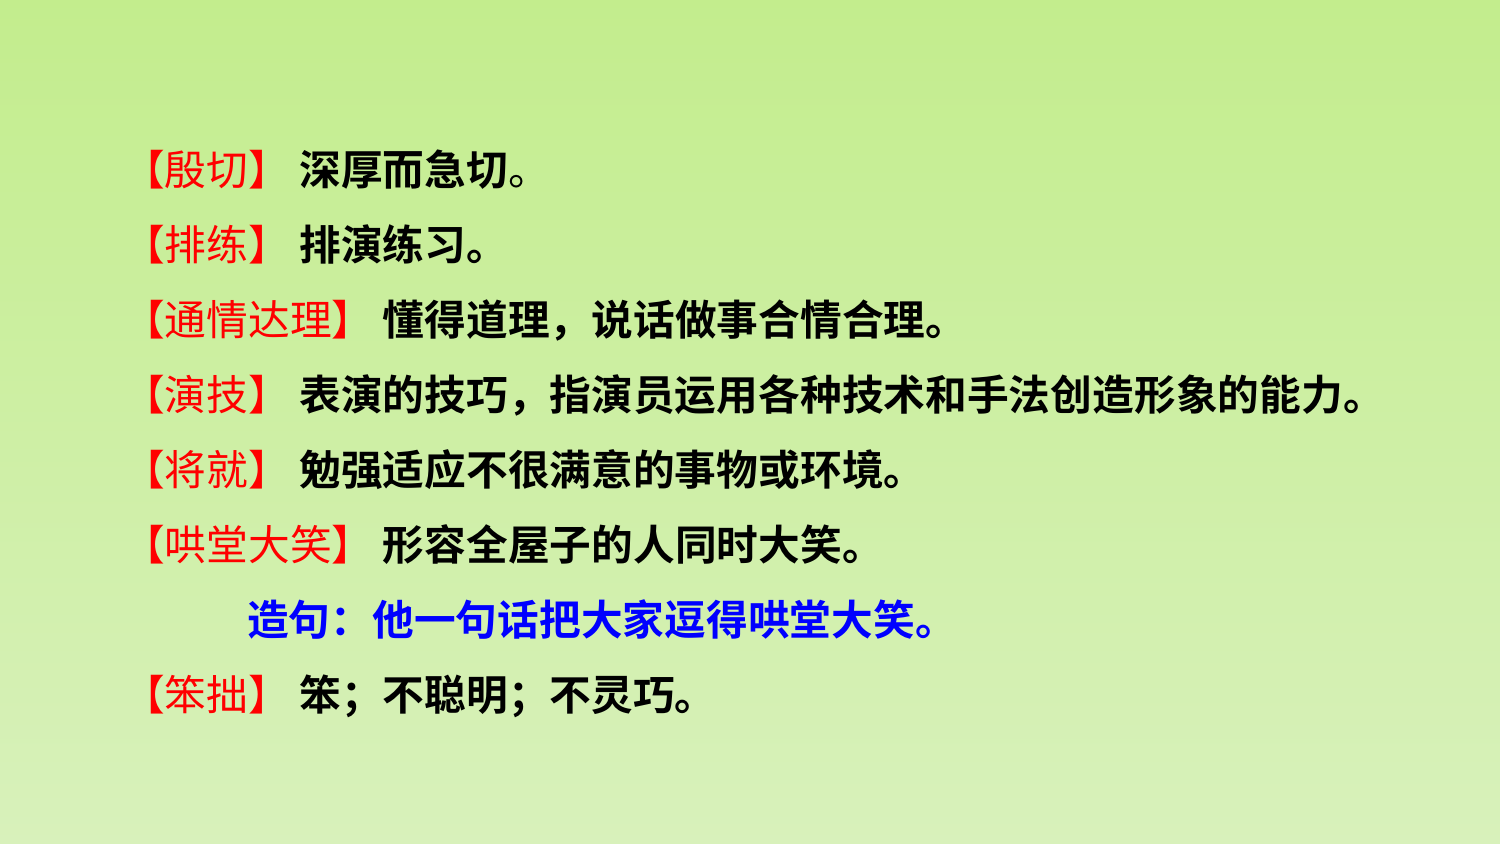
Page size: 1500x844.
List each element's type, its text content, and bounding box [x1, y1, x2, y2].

text_box 【殷切】 深厚而急切。 【排练】 排演练习。 【通情达理】 懂得道理，说话做事合情合理。 【演技】 表演的技巧，指演员运用各种技术和手法创造形象的能力。 【将就】 勉强适应不很满意的事物或环境。 【哄堂大笑】 形容全屋子的人同时大笑。 造句：他一句话把大家逗得哄堂大笑。 【笨拙】 笨；不聪明；不灵巧。 [108, 111, 1424, 727]
